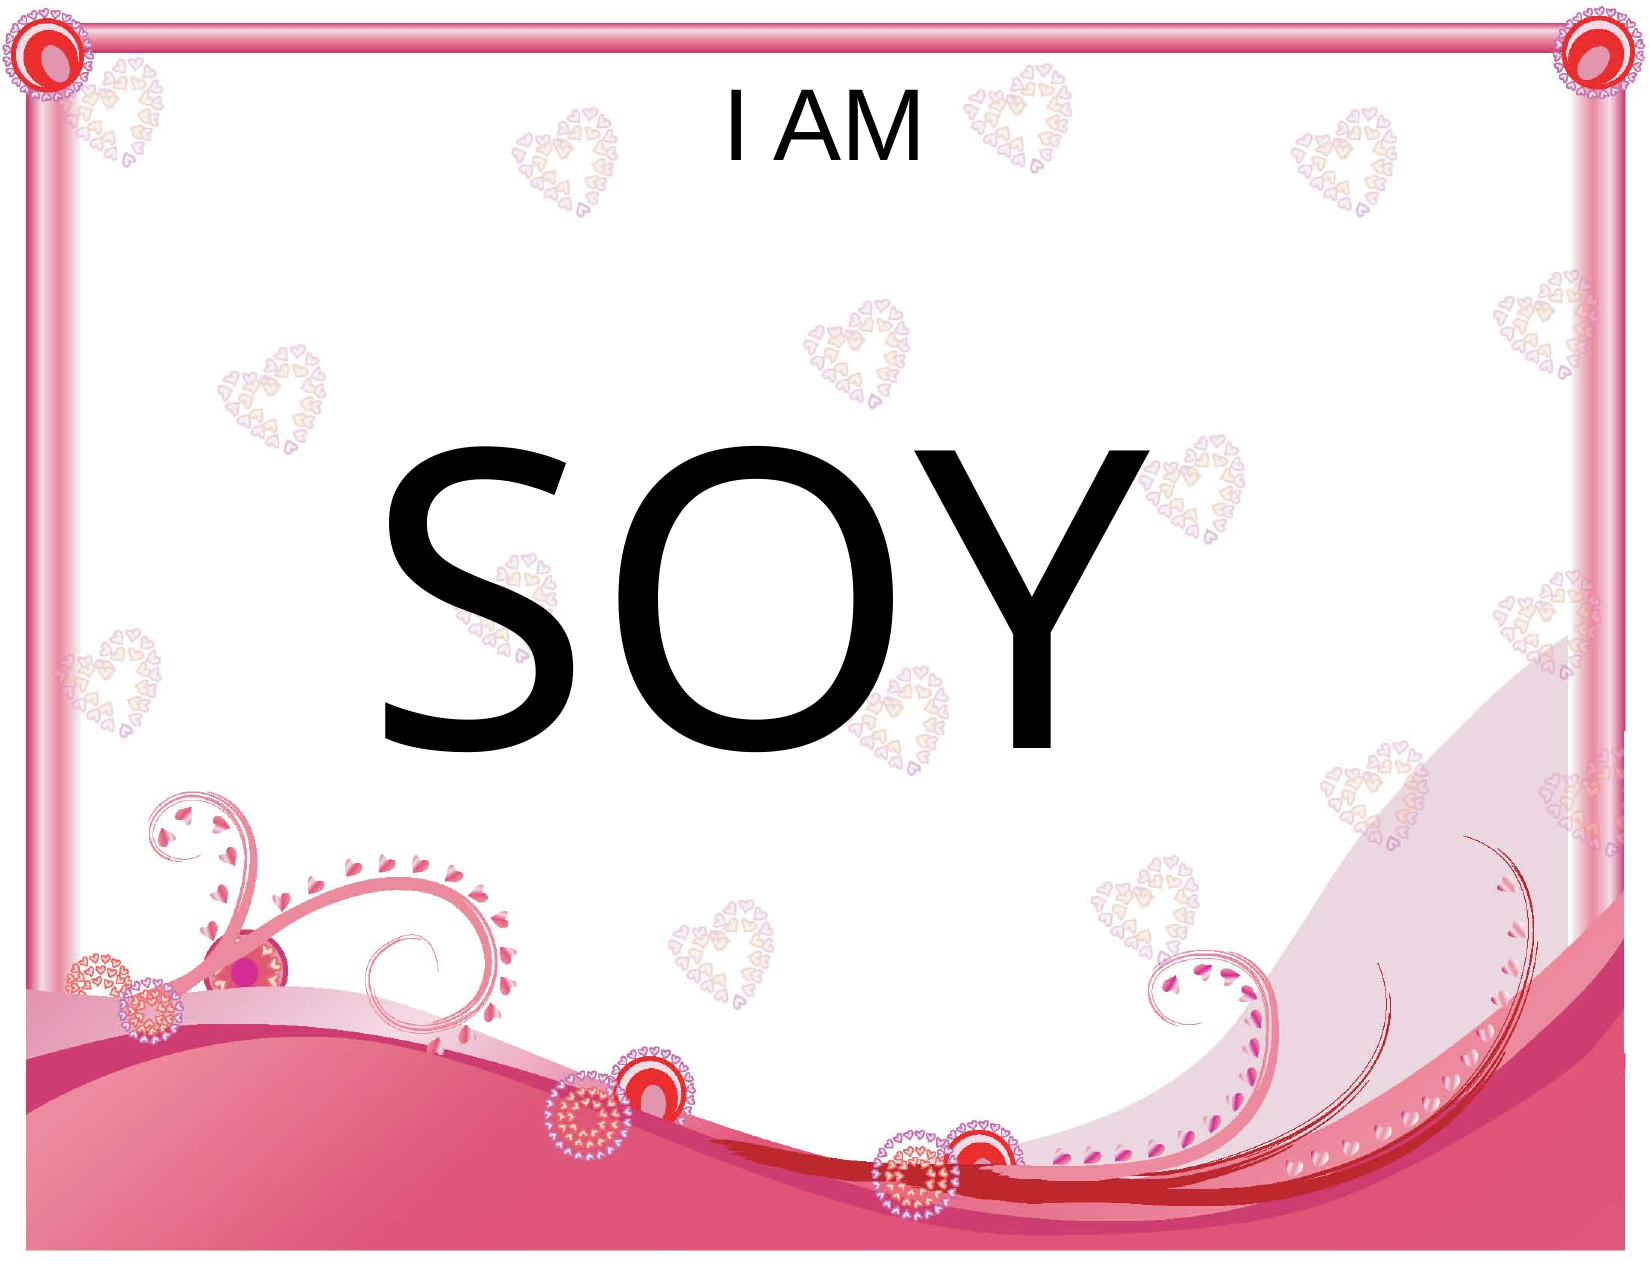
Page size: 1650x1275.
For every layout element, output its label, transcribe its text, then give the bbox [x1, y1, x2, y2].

title I AM [82, 51, 1568, 264]
text_box SOY [350, 324, 1588, 840]
picture [0, 0, 1650, 1275]
